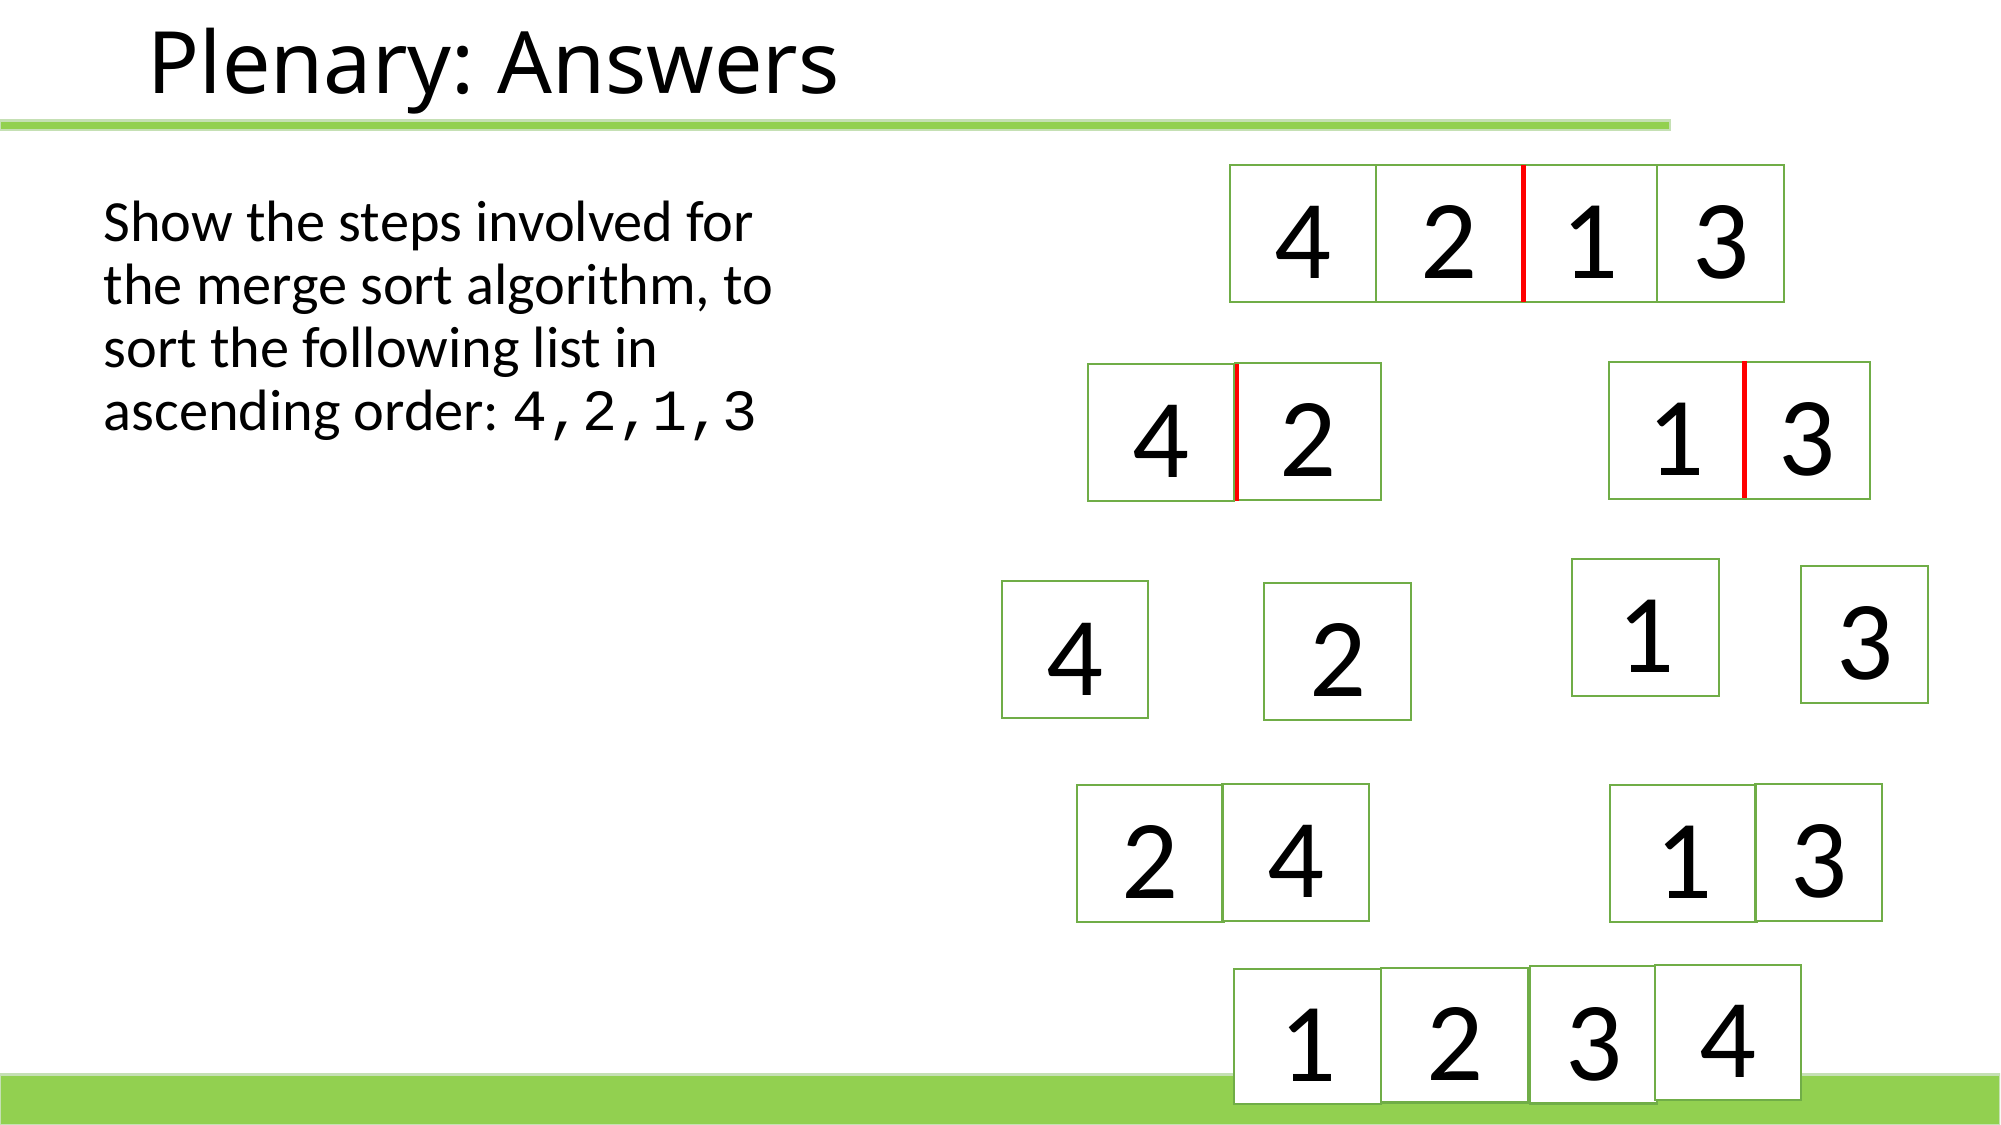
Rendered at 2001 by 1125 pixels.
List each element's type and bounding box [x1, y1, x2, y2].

text_box [1263, 582, 1412, 721]
text_box [1229, 164, 1785, 303]
text_box [1571, 558, 1720, 697]
text_box [1001, 580, 1149, 719]
text_box [1233, 964, 1802, 1105]
text_box [1609, 783, 1883, 923]
list [89, 184, 834, 898]
text_box [1076, 783, 1370, 923]
text_box [1608, 360, 1871, 500]
text_box [1800, 565, 1929, 704]
text_box [1087, 362, 1382, 502]
title [132, 11, 1858, 121]
